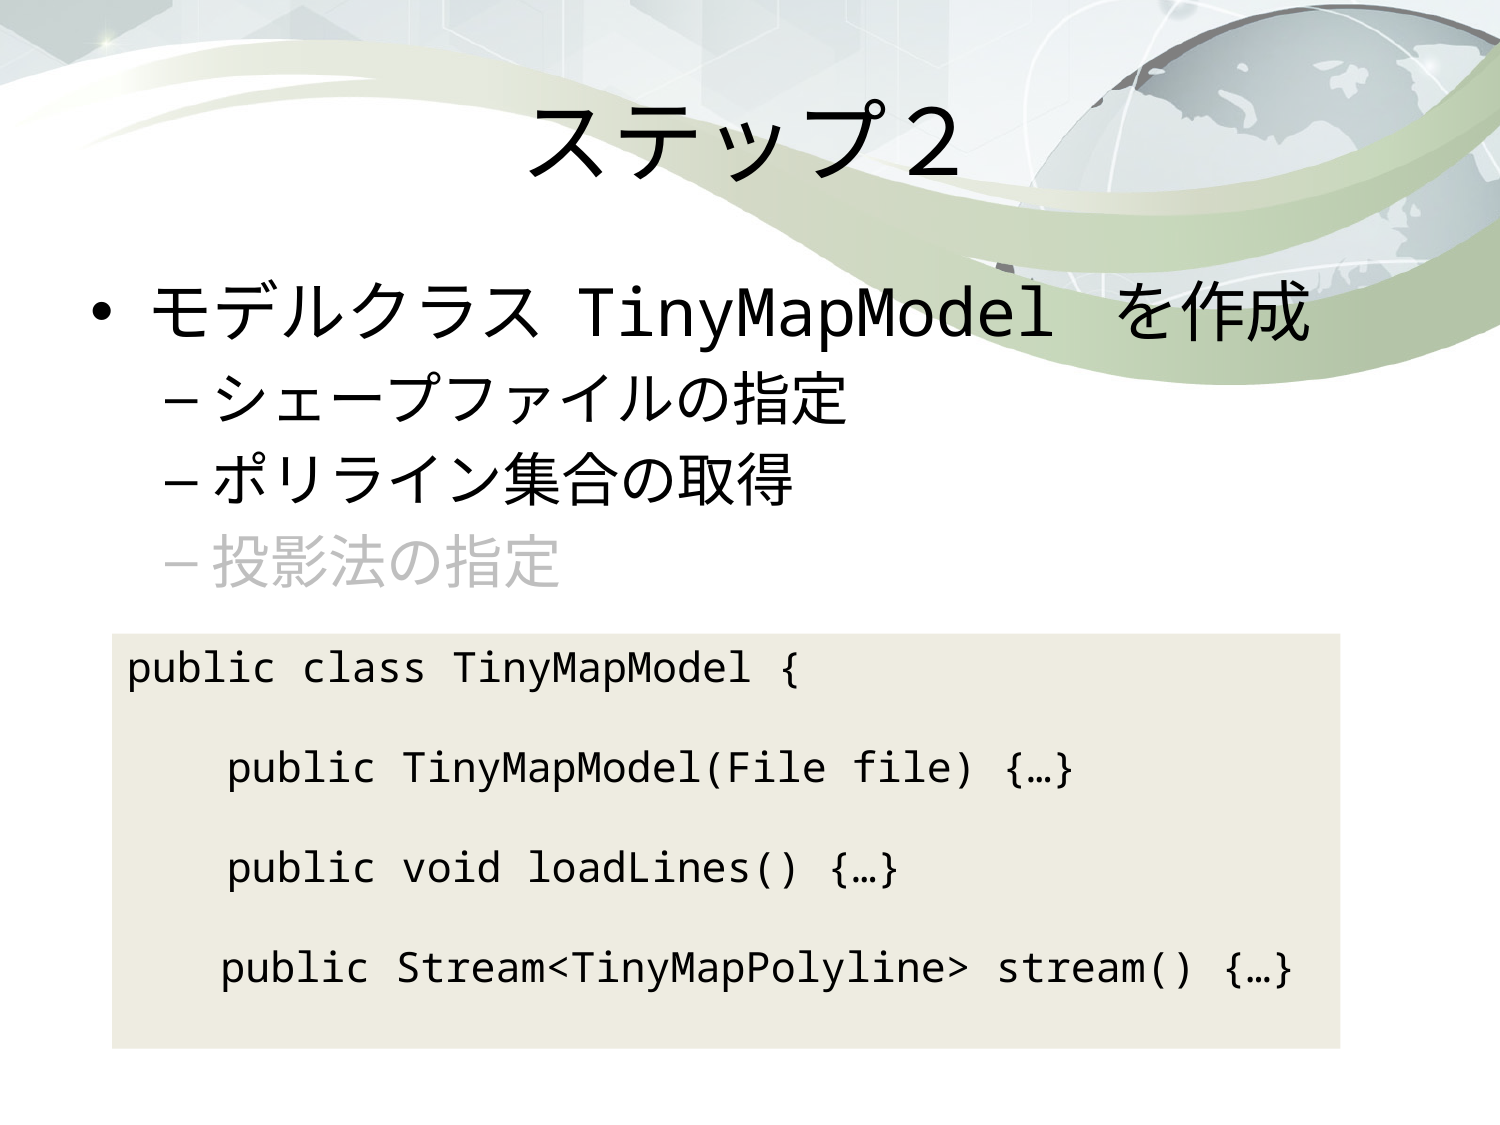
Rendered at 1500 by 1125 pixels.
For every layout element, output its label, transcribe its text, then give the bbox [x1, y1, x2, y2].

title ステップ２ [75, 45, 1425, 233]
text_box public class TinyMapModel { public TinyMapModel(File file) {…} public void loadLines() {…} public Stream<TinyMapPolyline> stream() {…} [112, 633, 1341, 1049]
list モデルクラス TinyMapModel を作成 シェープファイルの指定 ポリライン集合の取得 投影法の指定 [75, 262, 1425, 1005]
